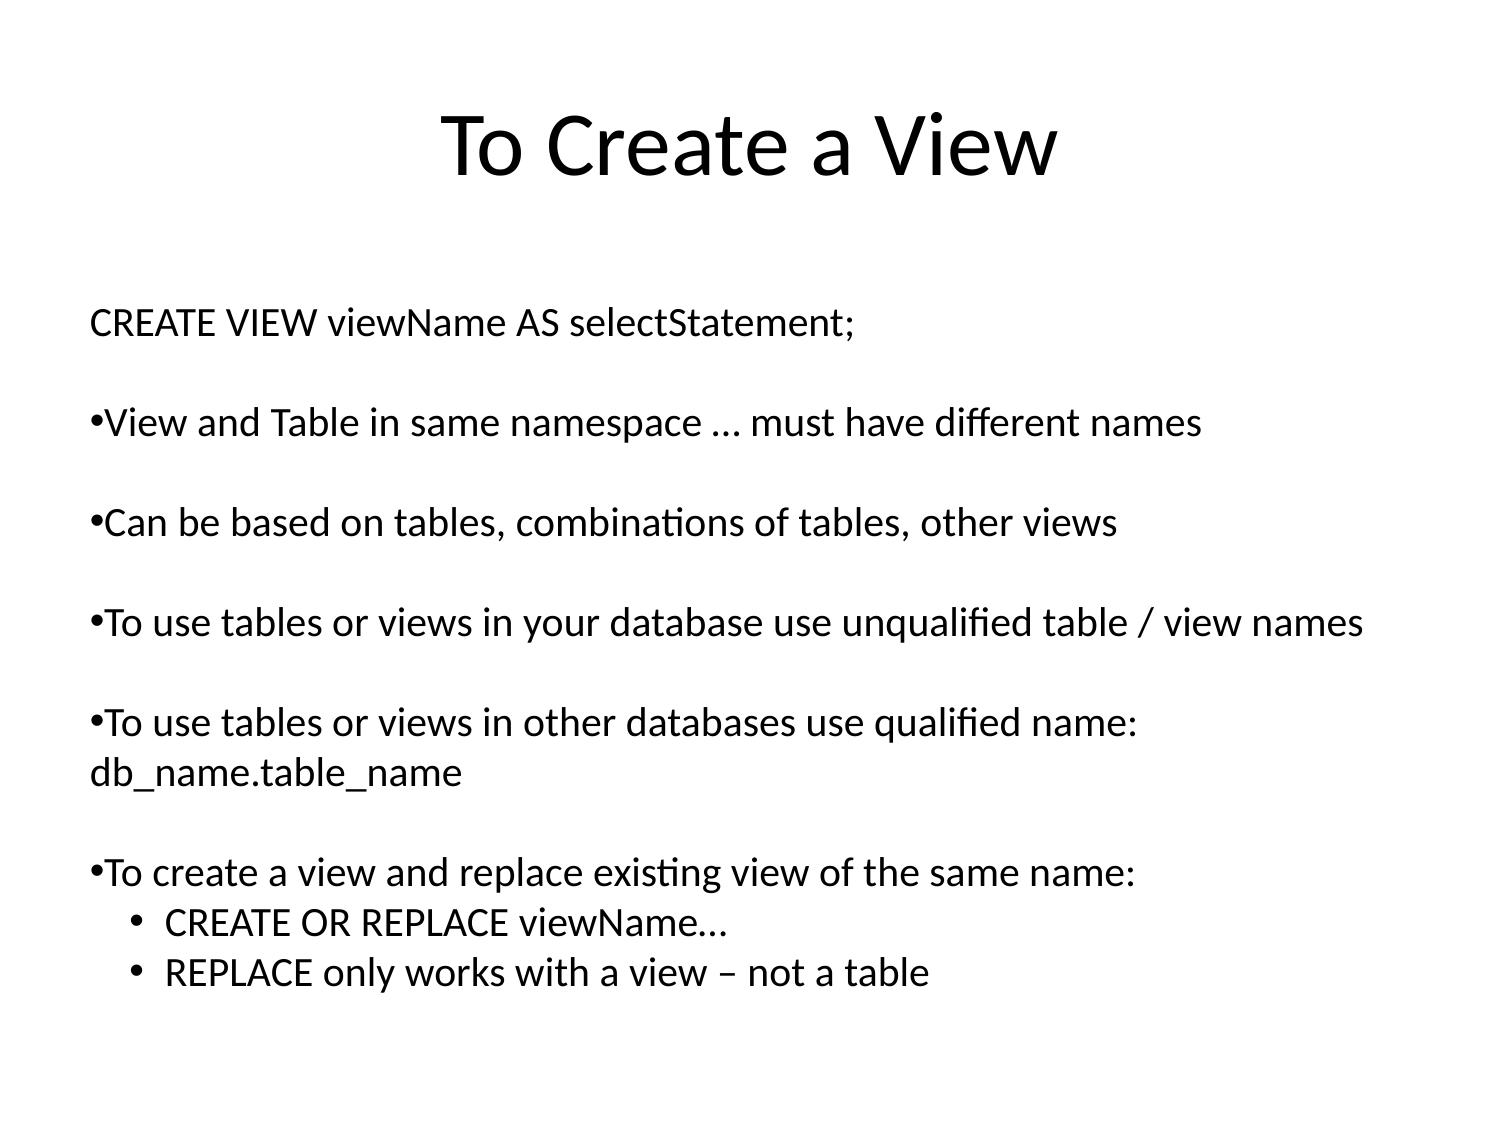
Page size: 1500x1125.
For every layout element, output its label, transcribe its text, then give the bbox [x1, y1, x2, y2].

title To Create a View [75, 45, 1425, 233]
text_box CREATE VIEW viewName AS selectStatement; View and Table in same namespace … must have different names Can be based on tables, combinations of tables, other views To use tables or views in your database use unqualified table / view names To use tables or views in other databases use qualified name: db_name.table_name To create a view and replace existing view of the same name: CREATE OR REPLACE viewName… REPLACE only works with a view – not a table [74, 287, 1438, 1003]
